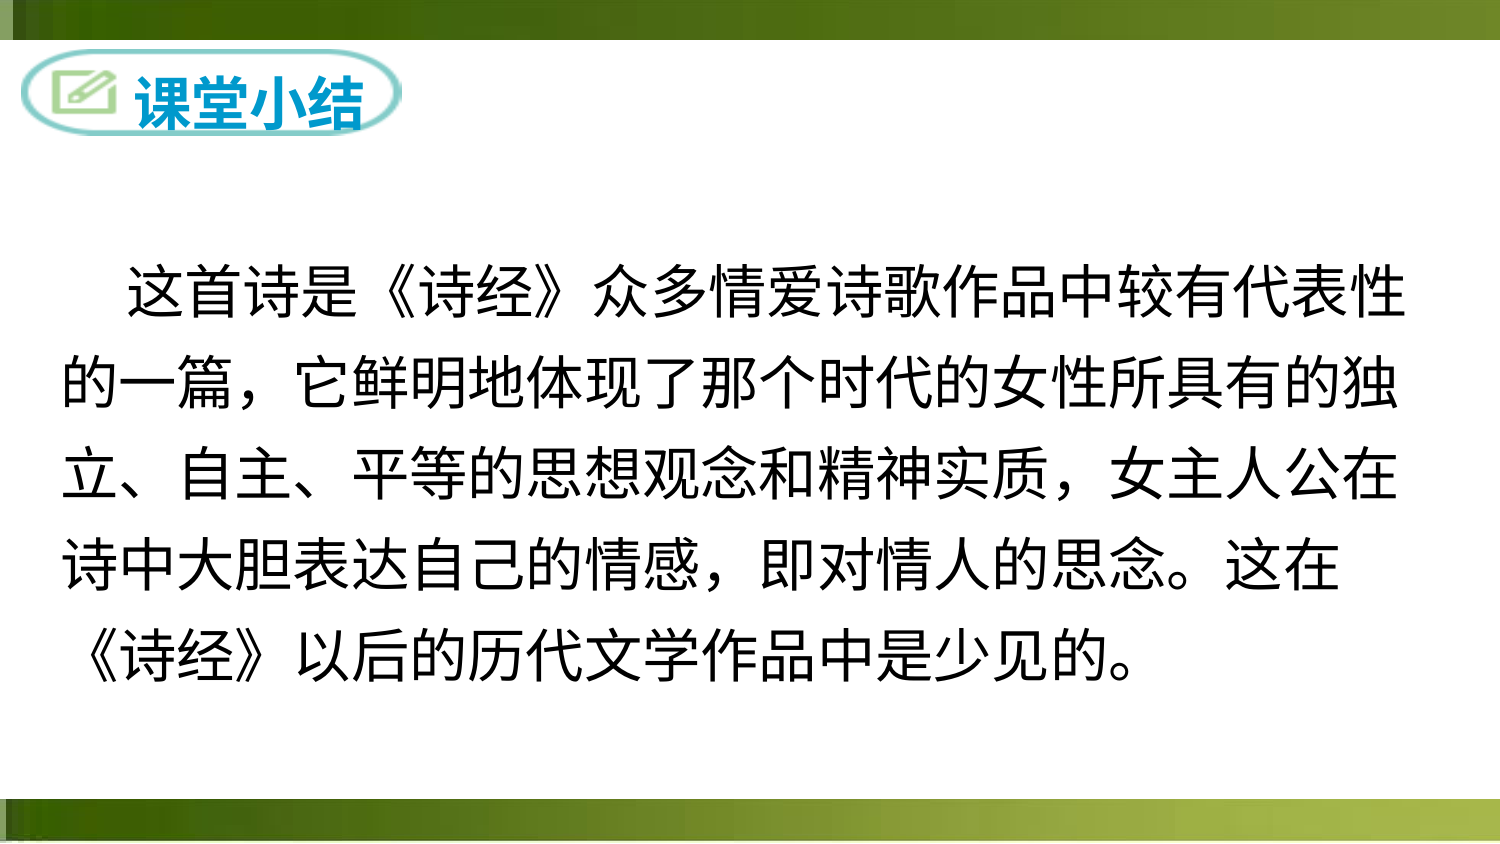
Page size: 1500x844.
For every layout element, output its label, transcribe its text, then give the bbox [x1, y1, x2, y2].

picture [0, 799, 1500, 843]
text_box 这首诗是《诗经》众多情爱诗歌作品中较有代表性的一篇，它鲜明地体现了那个时代的女性所具有的独立、自主、平等的思想观念和精神实质，女主人公在诗中大胆表达自己的情感，即对情人的思念。这在《诗经》以后的历代文学作品中是少见的。 [45, 226, 1452, 697]
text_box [20, 49, 402, 146]
picture [0, 0, 1500, 40]
